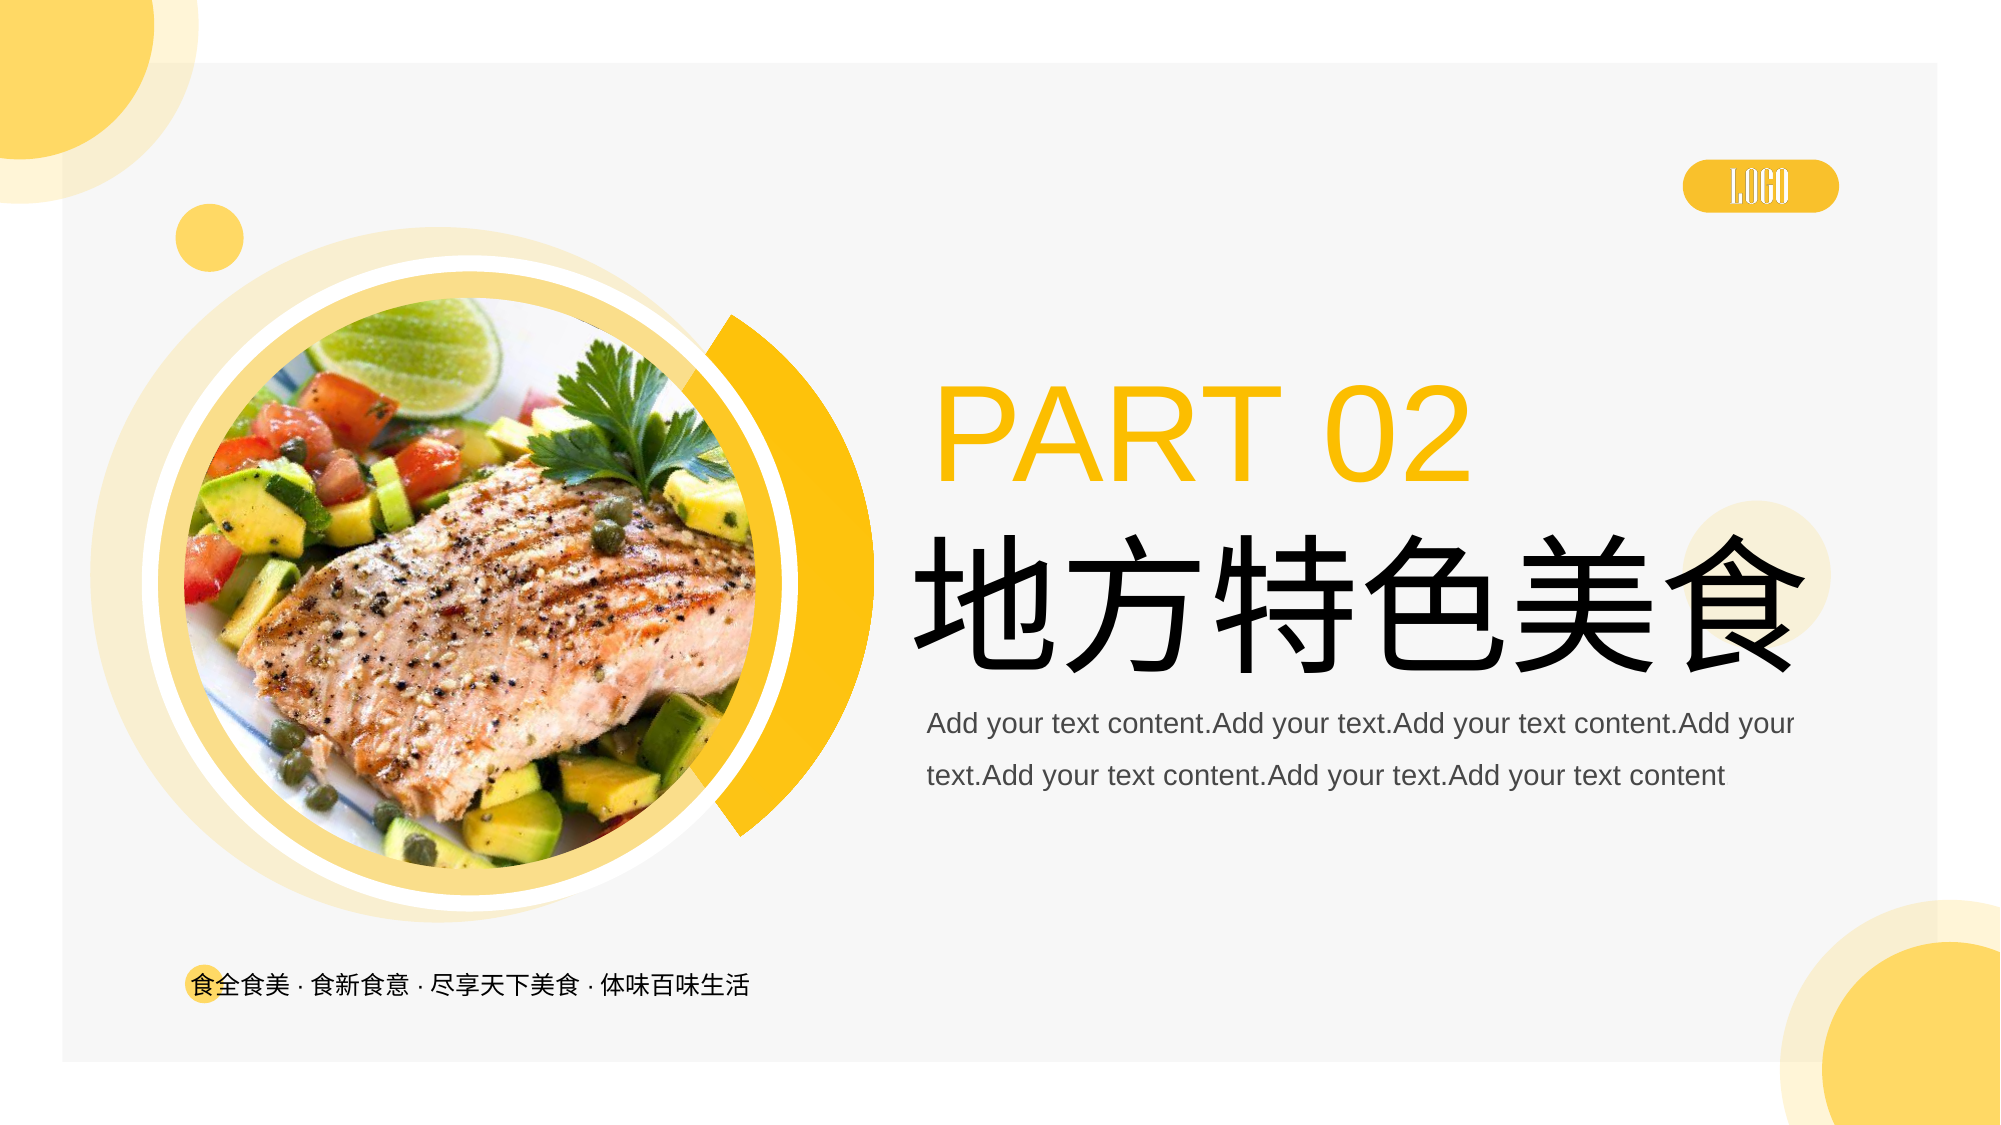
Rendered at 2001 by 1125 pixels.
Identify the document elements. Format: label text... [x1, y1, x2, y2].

text_box [61, 62, 1938, 1063]
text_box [0, 0, 199, 204]
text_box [90, 226, 879, 923]
text_box PART 02 [915, 336, 1491, 500]
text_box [175, 961, 1759, 1008]
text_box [1682, 159, 1840, 213]
text_box Add your text content.Add your text.Add your text content.Add your text.Add your text content.Add your text.Add your text content. [911, 701, 1874, 800]
text_box [176, 202, 243, 226]
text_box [895, 500, 1894, 701]
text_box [1779, 899, 2000, 1125]
